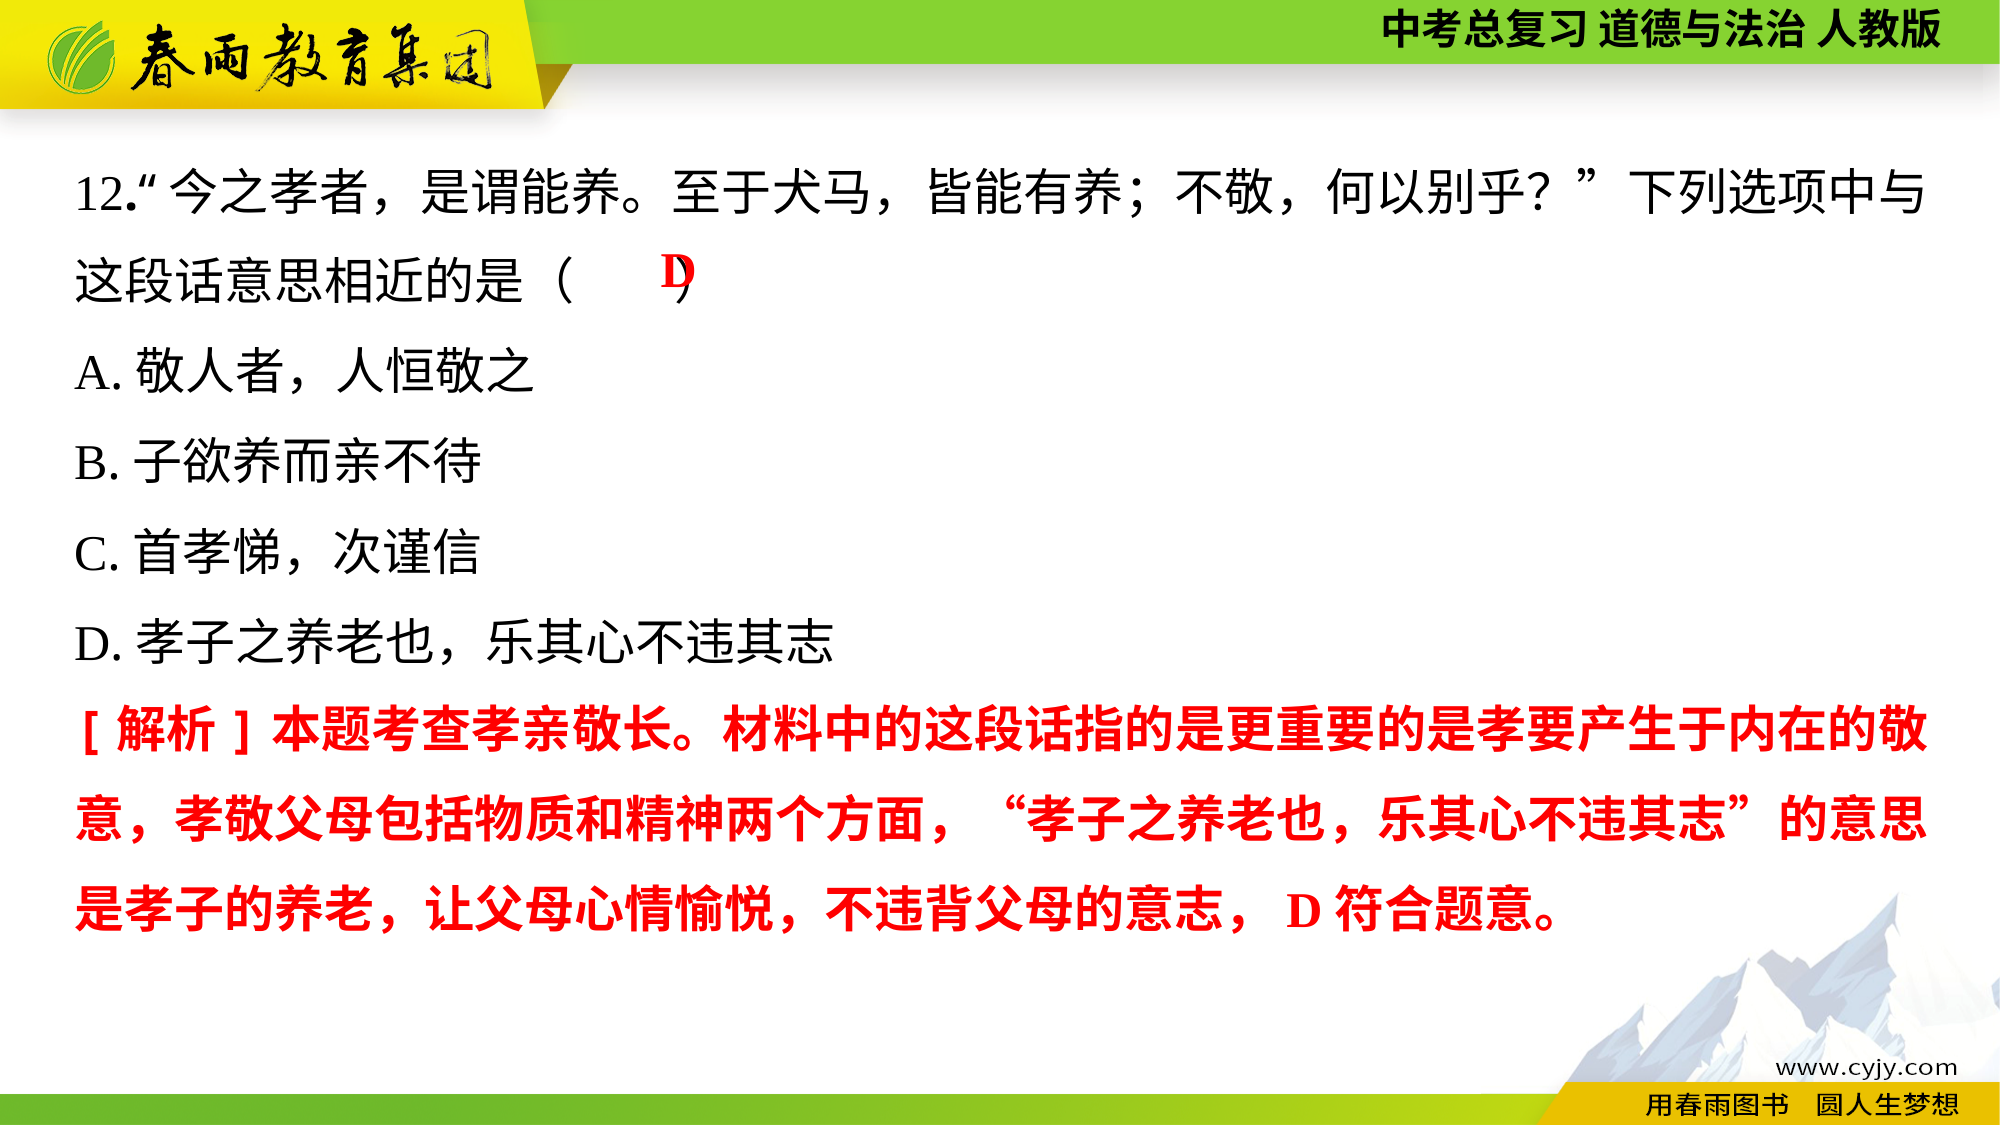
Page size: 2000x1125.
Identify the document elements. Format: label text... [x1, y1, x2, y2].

text_box D [645, 230, 712, 305]
text_box [解析]本题考查孝亲敬长。材料中的这段话指的是更重要的是孝要产生于内在的敬意，孝敬父母包括物质和精神两个方面，“孝子之养老也，乐其心不违其志”的意思是孝子的养老，让父母心情愉悦，不违背父母的意志，D符合题意。 [59, 659, 1944, 945]
list 12.“今之孝者，是谓能养。至于犬马，皆能有养；不敬，何以别乎？”下列选项中与这段话意思相近的是（ ） A.敬人者，人恒敬之 B.子欲养而亲不待 C.首孝悌，次谨信 D.孝子之养老也，乐其心不违其志 [59, 122, 1944, 659]
picture [0, 0, 2000, 1125]
